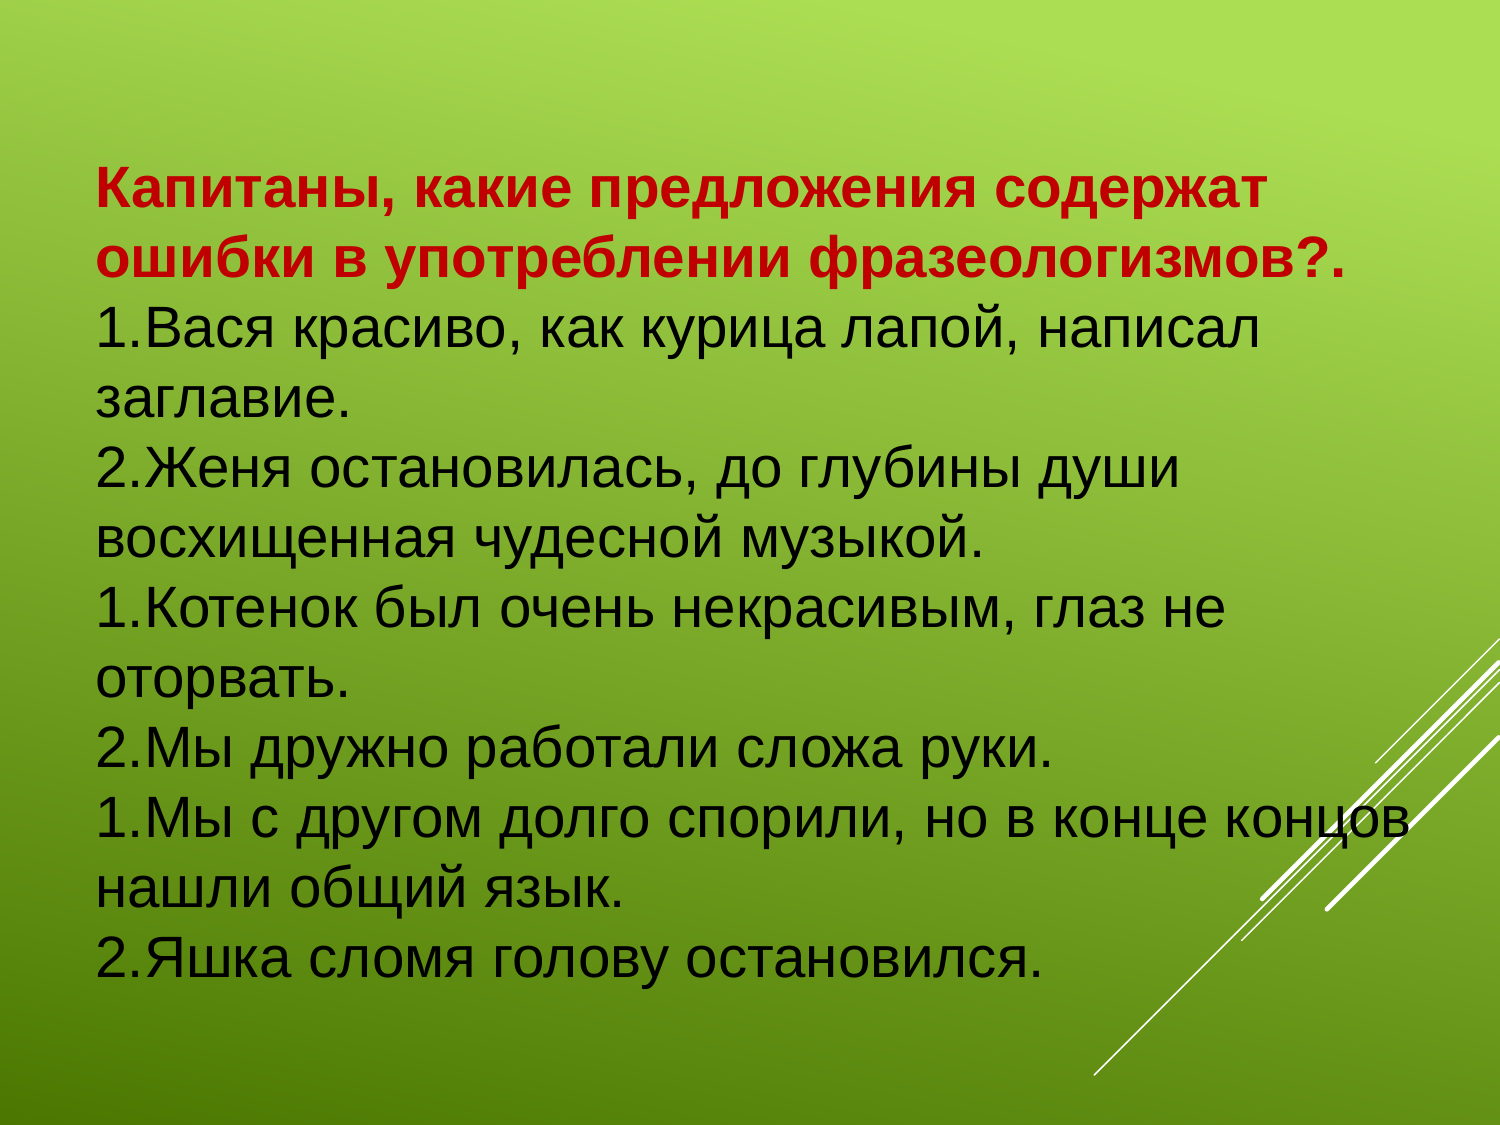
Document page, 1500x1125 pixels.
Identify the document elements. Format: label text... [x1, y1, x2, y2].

text_box Капитаны, какие предложения содержат ошибки в употреблении фразеологизмов?. 1.Вася красиво, как курица лапой, написал заглавие. 2.Женя остановилась, до глубины души восхищенная чудесной музыкой. 1.Котенок был очень некрасивым, глаз не оторвать. 2.Мы дружно работали сложа руки. 1.Мы с другом долго спорили, но в конце концов нашли общий язык. 2.Яшка сломя голову остановился. [80, 141, 1499, 996]
